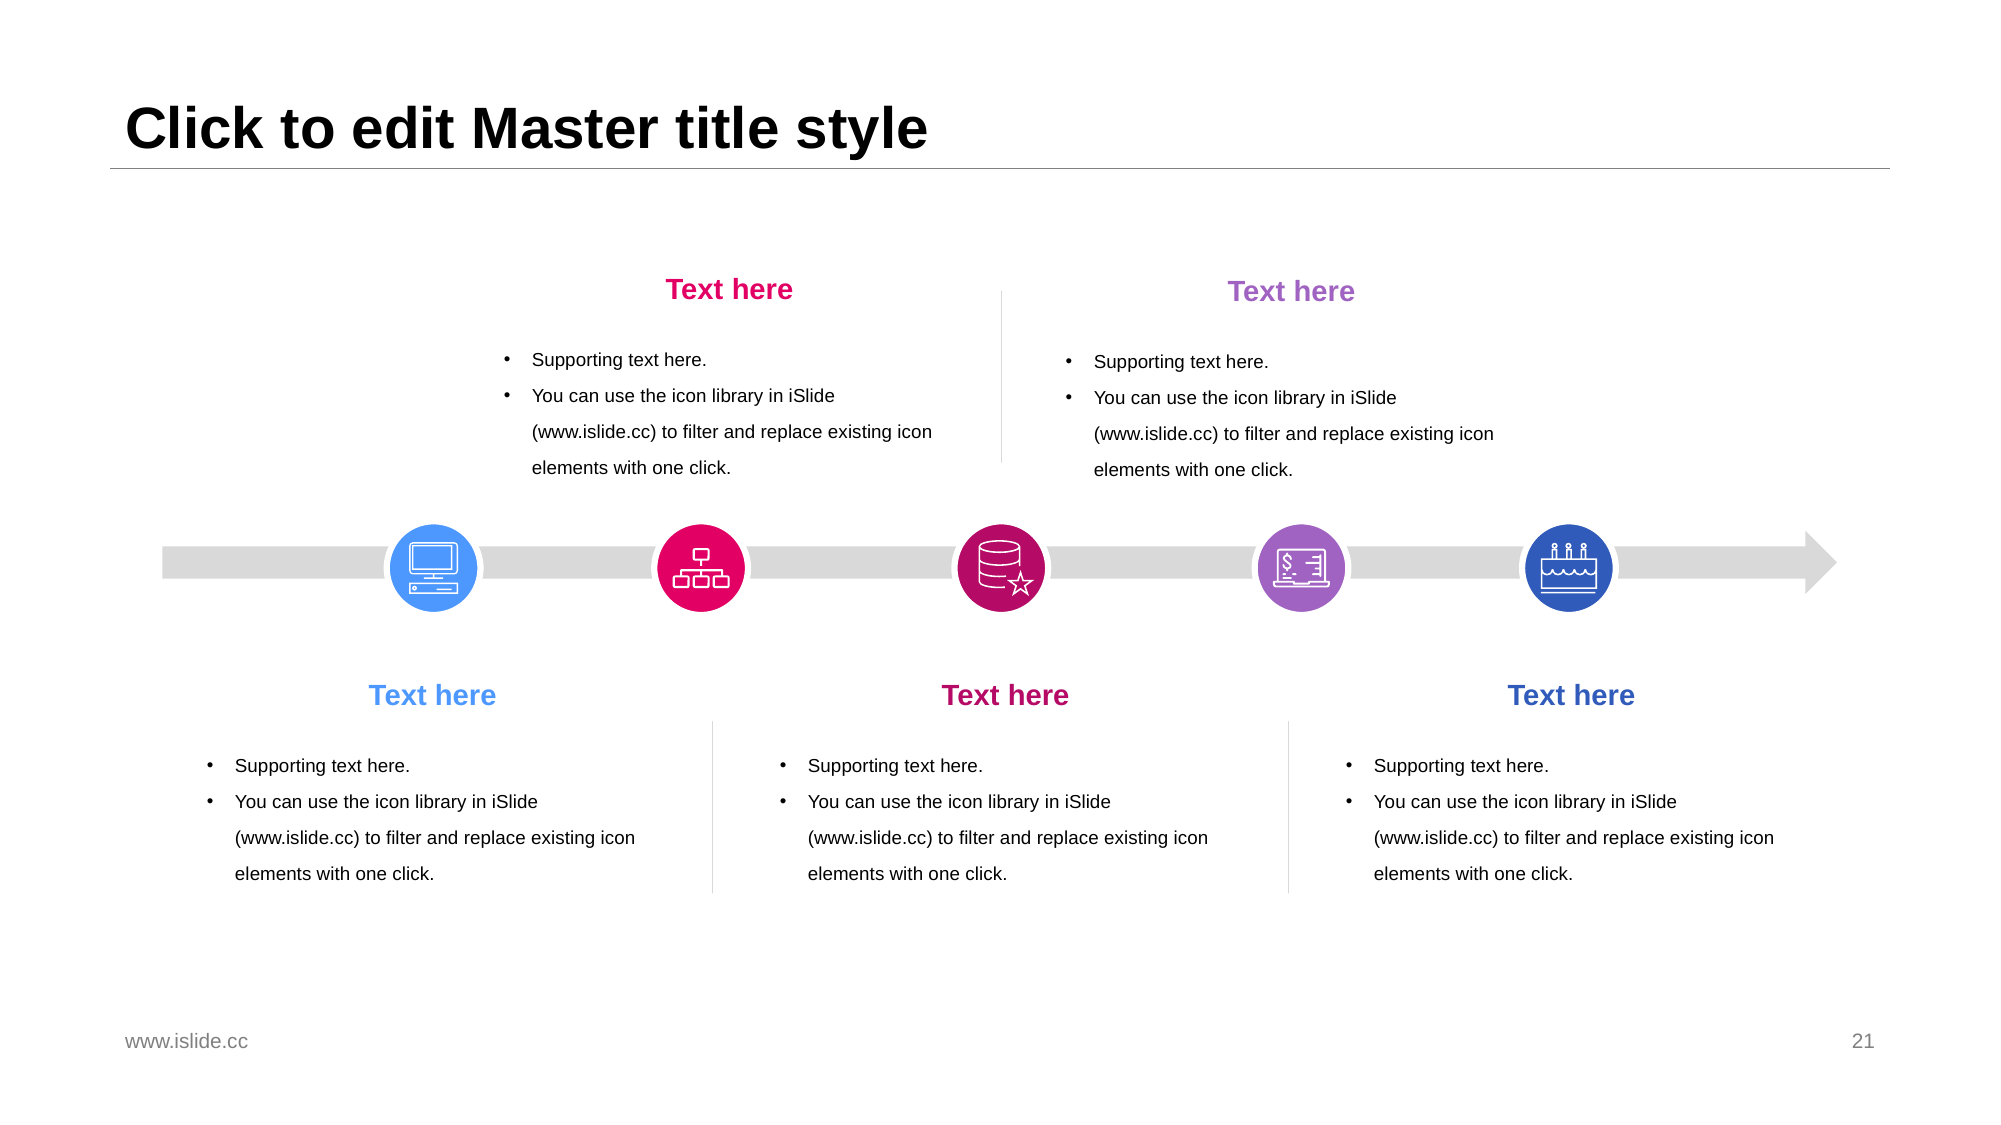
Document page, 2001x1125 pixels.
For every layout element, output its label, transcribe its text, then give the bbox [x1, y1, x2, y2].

title Click to edit Master title style [109, 0, 1890, 169]
footer www.islide.cc [109, 1023, 790, 1058]
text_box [161, 249, 1839, 894]
slide_number 21 [1412, 1023, 1890, 1058]
